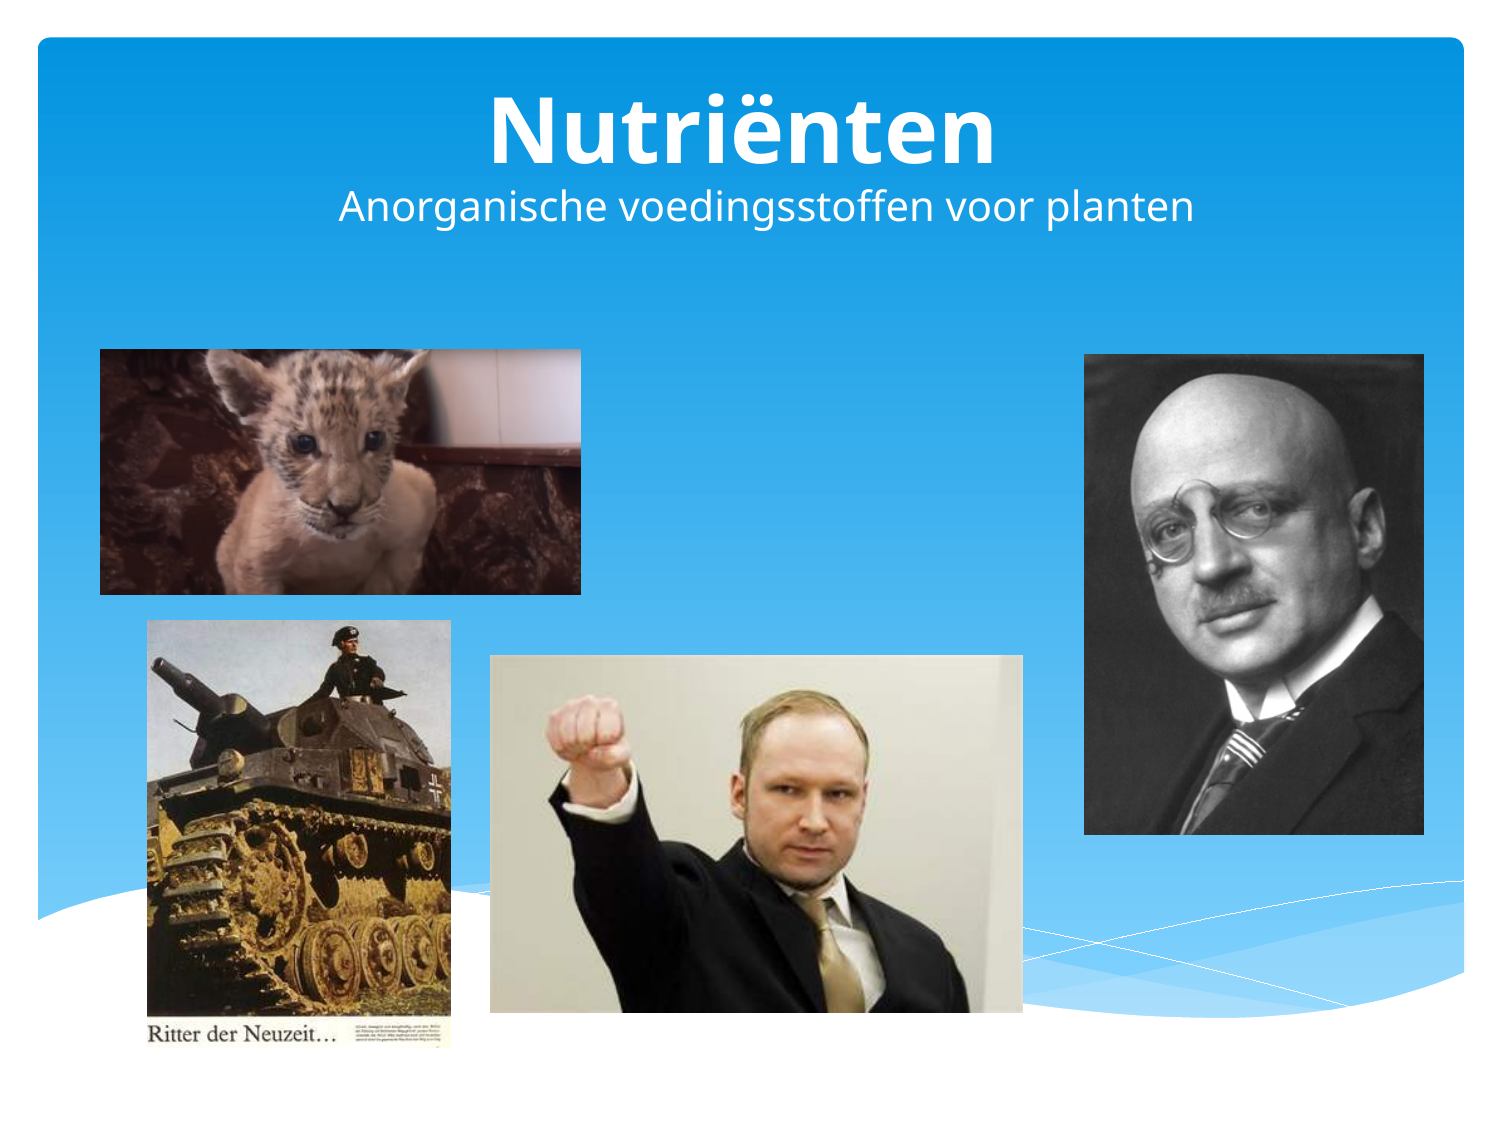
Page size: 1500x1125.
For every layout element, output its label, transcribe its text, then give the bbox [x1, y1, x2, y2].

picture [100, 349, 582, 595]
title Nutriënten [105, 42, 1380, 190]
subtitle Anorganische voedingsstoffen voor planten [242, 172, 1293, 415]
picture [489, 655, 1024, 1013]
picture [147, 620, 451, 1048]
picture [1084, 353, 1424, 835]
